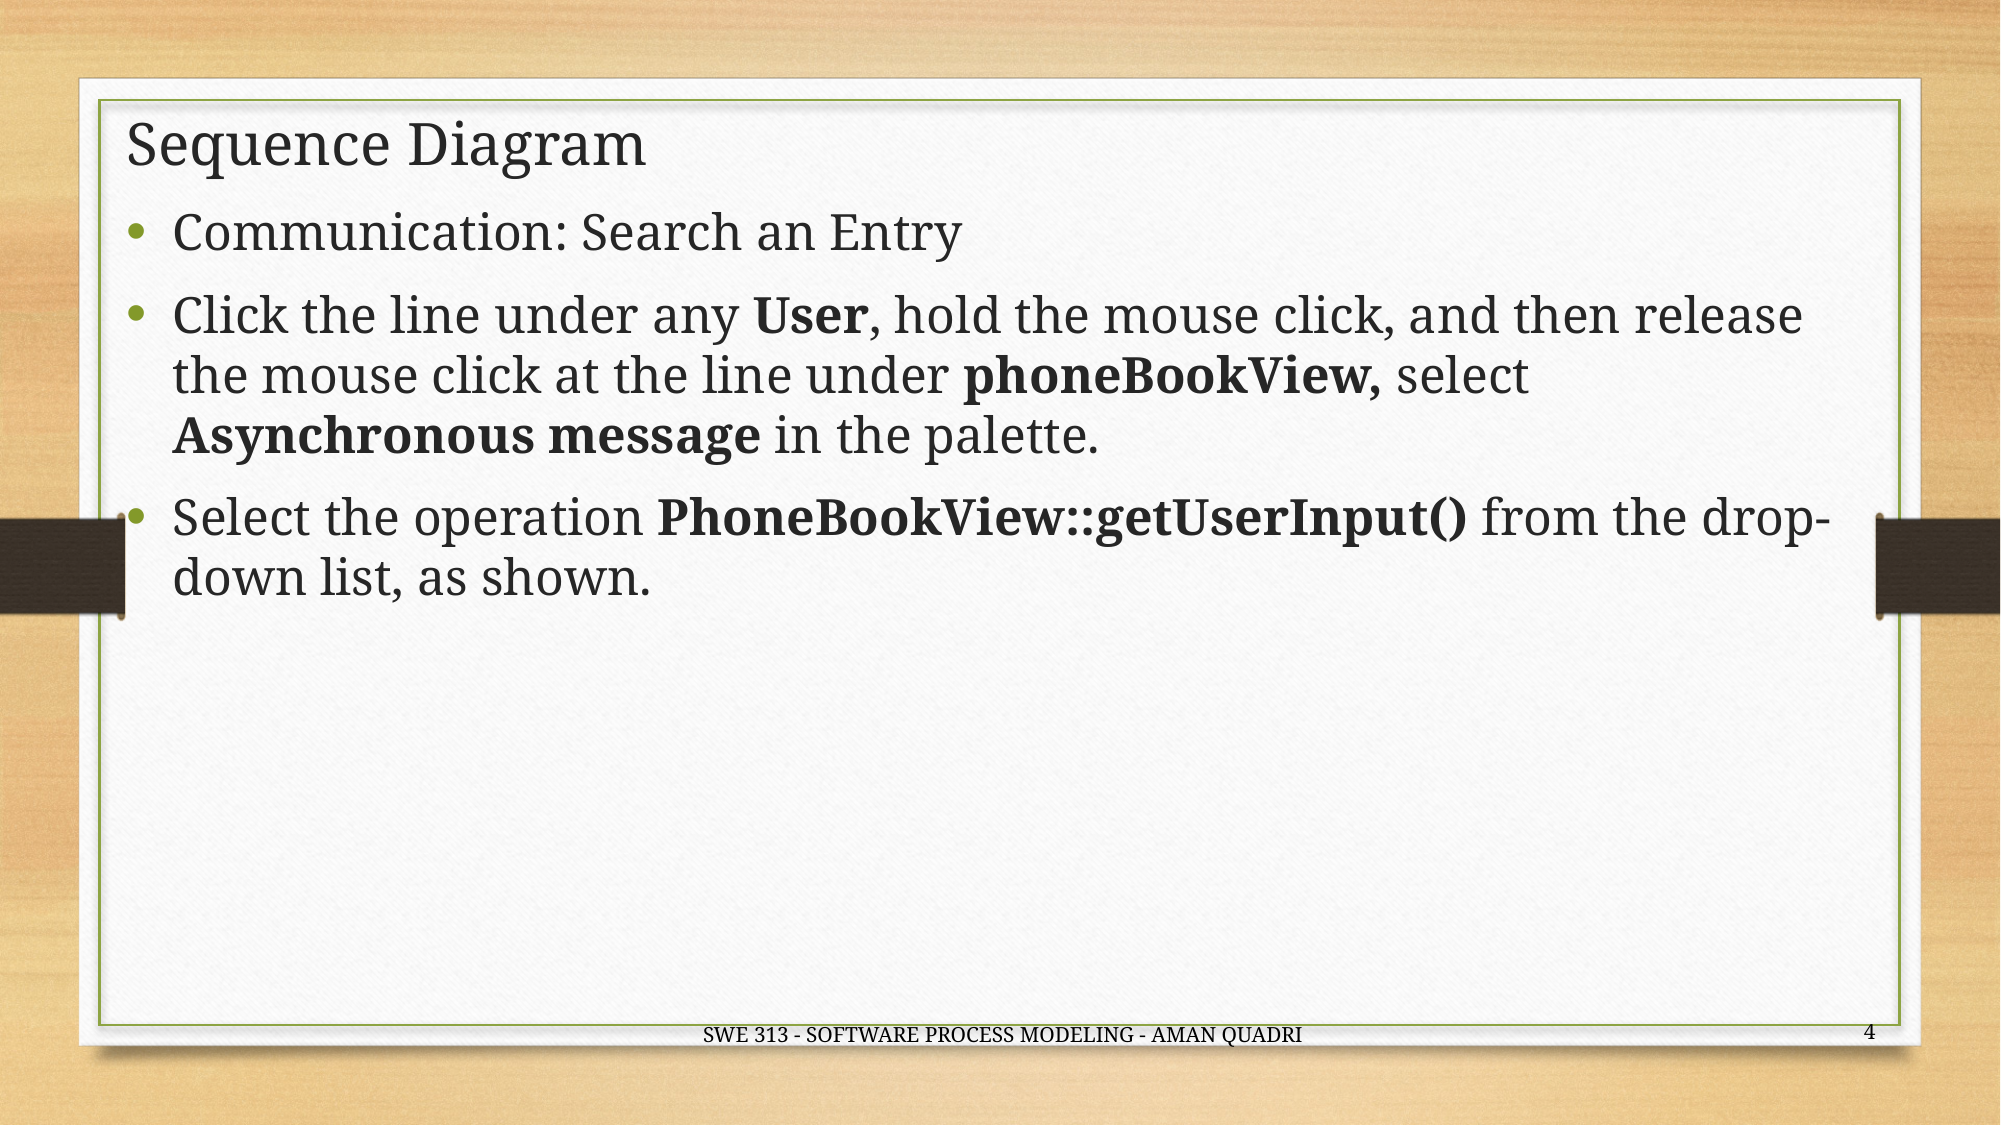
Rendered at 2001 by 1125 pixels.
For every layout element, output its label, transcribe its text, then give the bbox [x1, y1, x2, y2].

slide_number 4 [1801, 1010, 1891, 1056]
footer SWE 313 - SOFTWARE PROCESS MODELING - AMAN QUADRI [403, 1020, 1602, 1049]
title Sequence Diagram [110, 99, 1895, 185]
list Communication: Search an Entry Click the line under any User, hold the mouse click, and then release the mouse click at the line under phoneBookView, select Asynchronous message in the palette. Select the operation PhoneBookView::getUserInput() from the drop-down list, as shown. [110, 193, 1895, 1012]
picture [0, 0, 2001, 1125]
